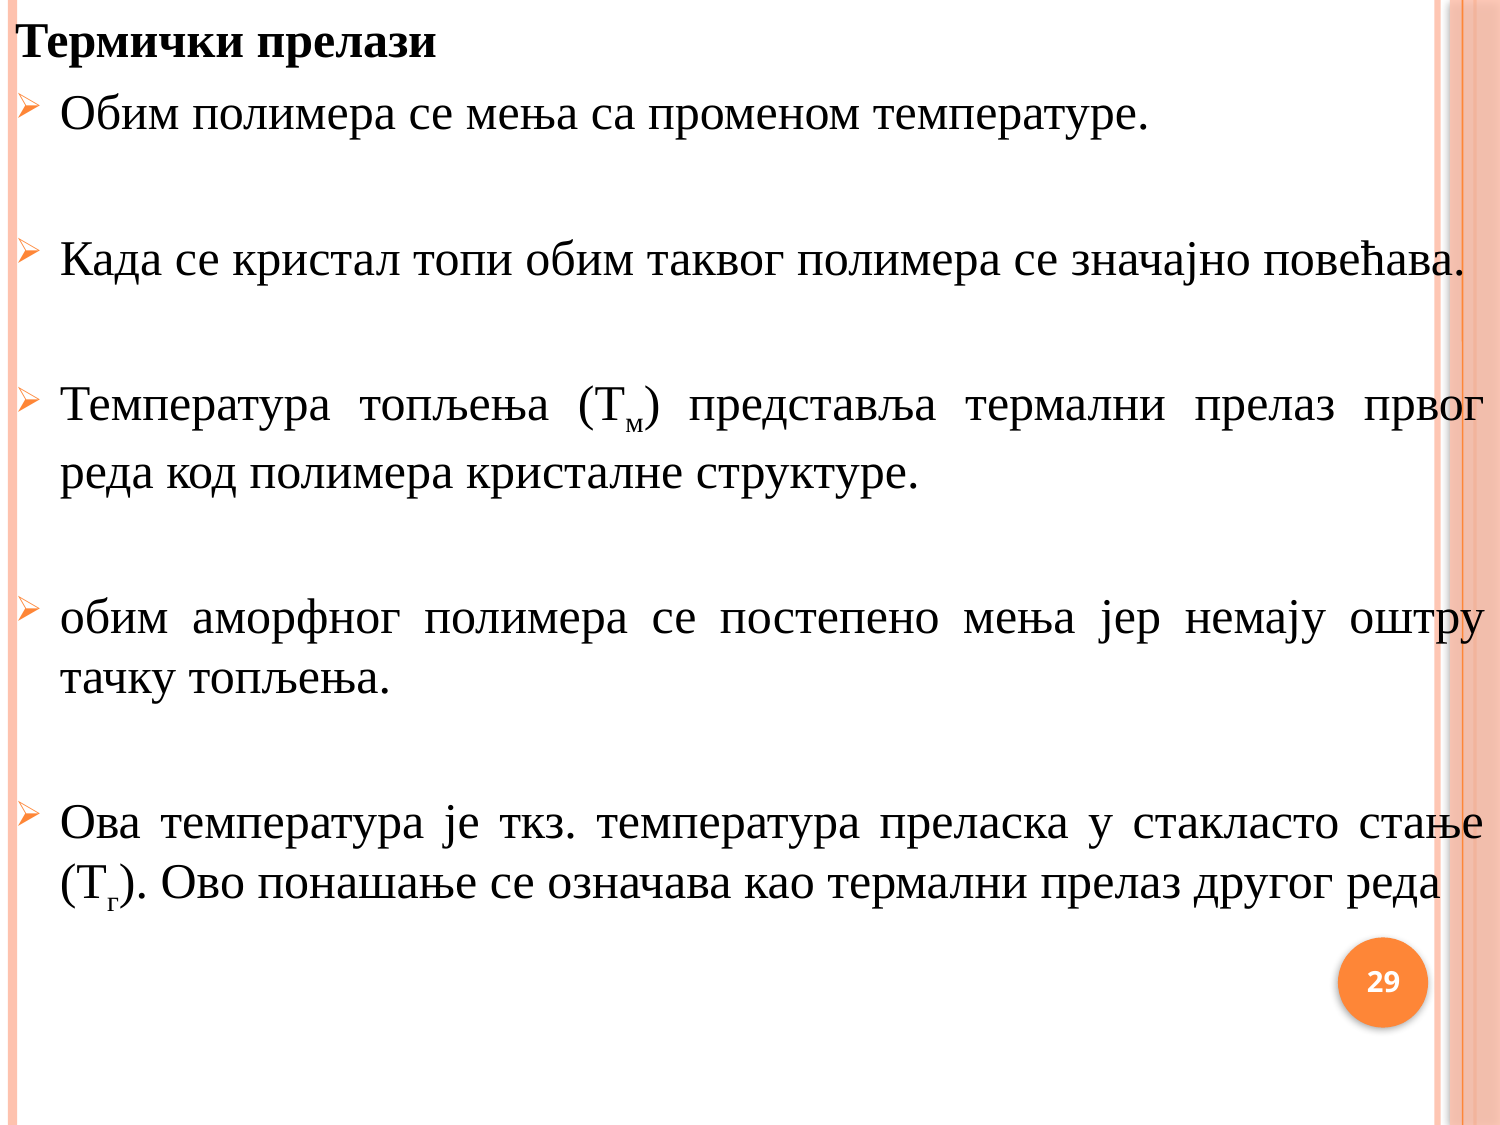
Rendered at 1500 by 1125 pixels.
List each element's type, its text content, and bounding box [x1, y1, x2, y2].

list Термички прелази Обим полимера се мења са променом температуре. Када се кристал топи обим таквог полимера се значајно повећава. Температура топљења (Тм) представља термални прелаз првог реда код полимера кристалне структуре. обим аморфног полимера се постепено мења јер немају оштру тачку топљења. Ова температура је ткз. температура преласка у стакласто стање (Тг). Ово понашање се означава као термални прелаз другог реда [0, 0, 1500, 1125]
